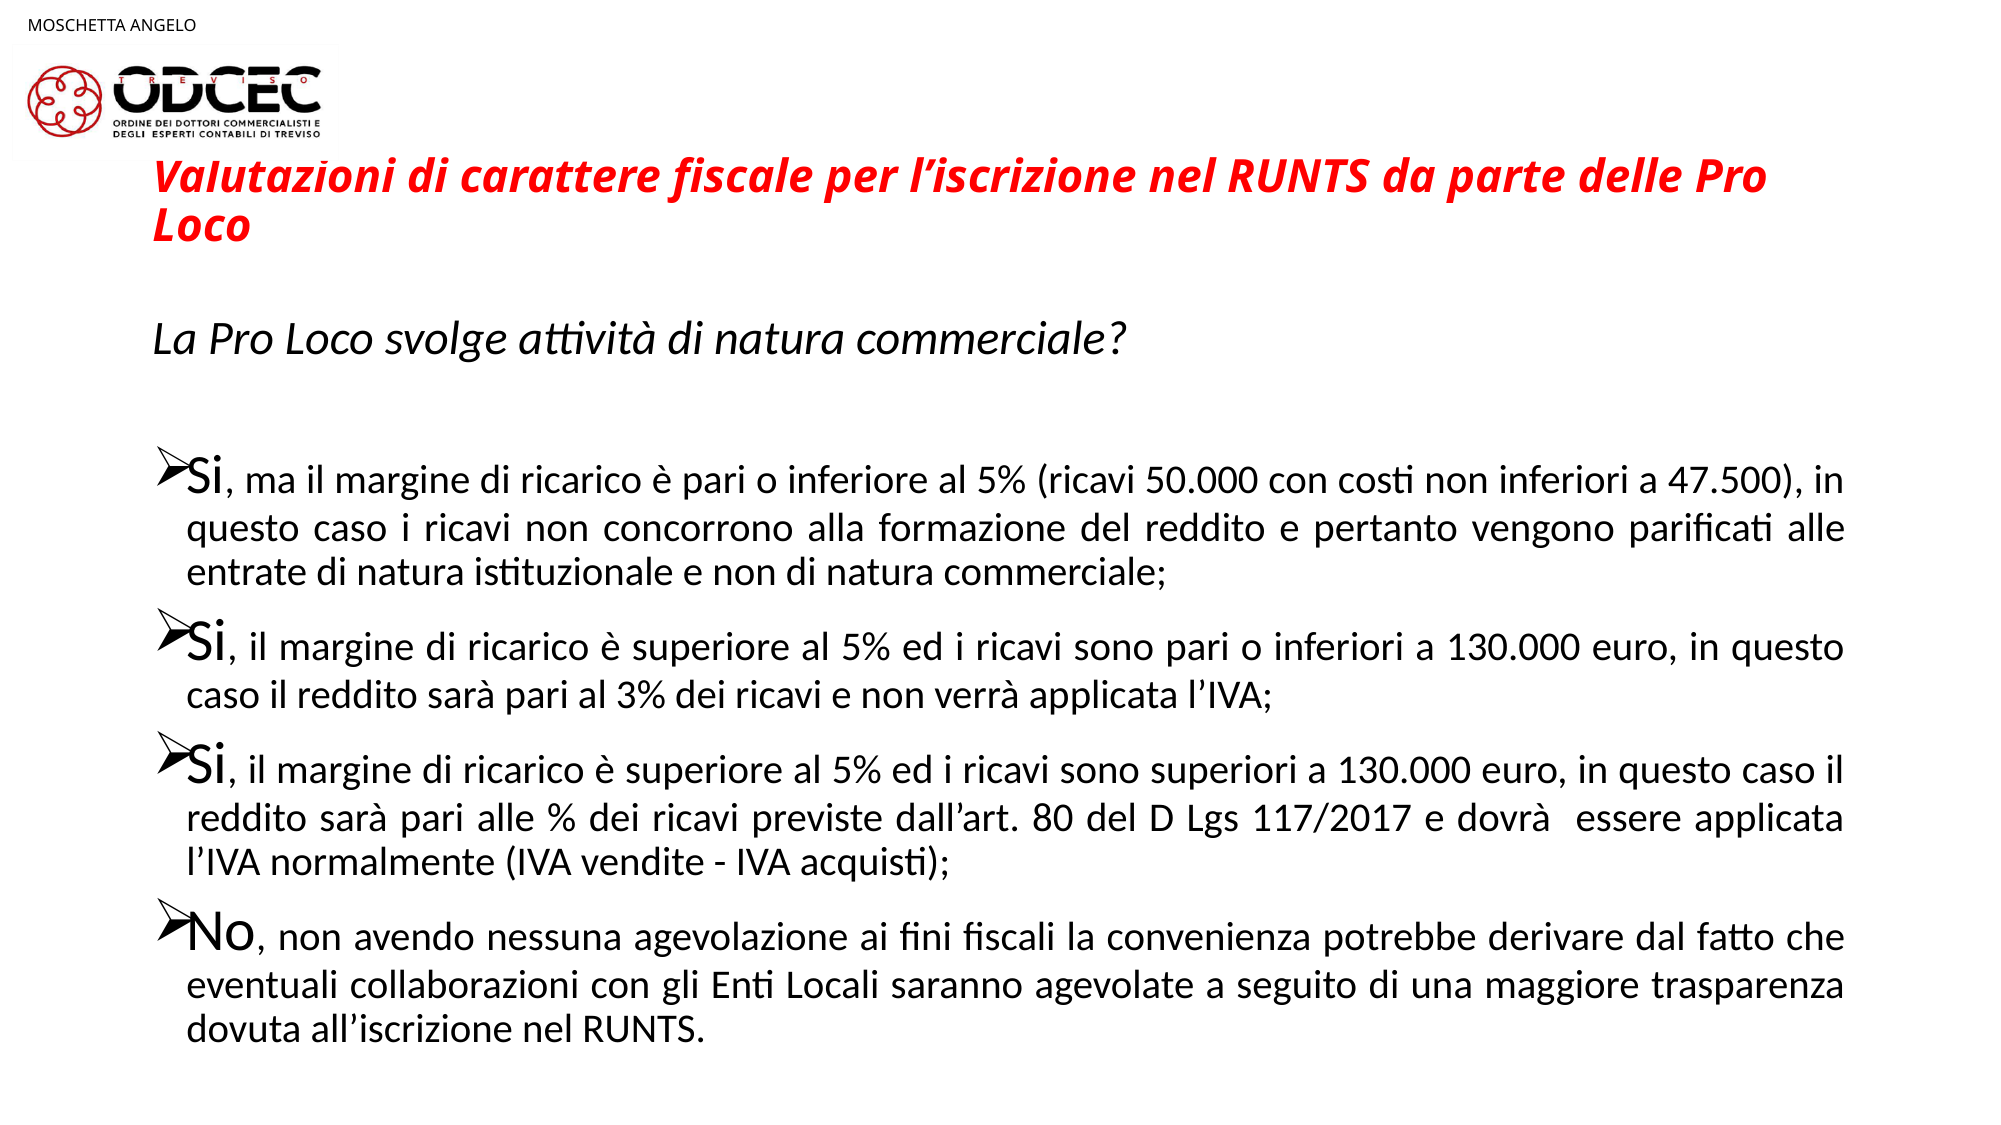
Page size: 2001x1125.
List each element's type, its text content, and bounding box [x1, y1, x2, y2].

list La Pro Loco svolge attività di natura commerciale? Si, ma il margine di ricarico è pari o inferiore al 5% (ricavi 50.000 con costi non inferiori a 47.500), in questo caso i ricavi non concorrono alla formazione del reddito e pertanto vengono parificati alle entrate di natura istituzionale e non di natura commerciale; Si, il margine di ricarico è superiore al 5% ed i ricavi sono pari o inferiori a 130.000 euro, in questo caso il reddito sarà pari al 3% dei ricavi e non verrà applicata l’IVA; Si, il margine di ricarico è superiore al 5% ed i ricavi sono superiori a 130.000 euro, in questo caso il reddito sarà pari alle % dei ricavi previste dall’art. 80 del D Lgs 117/2017 e dovrà essere applicata l’IVA normalmente (IVA vendite - IVA acquisti); No, non avendo nessuna agevolazione ai fini fiscali la convenienza potrebbe derivare dal fatto che eventuali collaborazioni con gli Enti Locali saranno agevolate a seguito di una maggiore trasparenza dovuta all’iscrizione nel RUNTS. [137, 305, 1863, 1125]
title Valutazioni di carattere fiscale per l’iscrizione nel RUNTS da parte delle Pro Loco [137, 147, 1863, 257]
text_box MOSCHETTA ANGELO [12, 3, 339, 44]
picture [12, 44, 339, 161]
